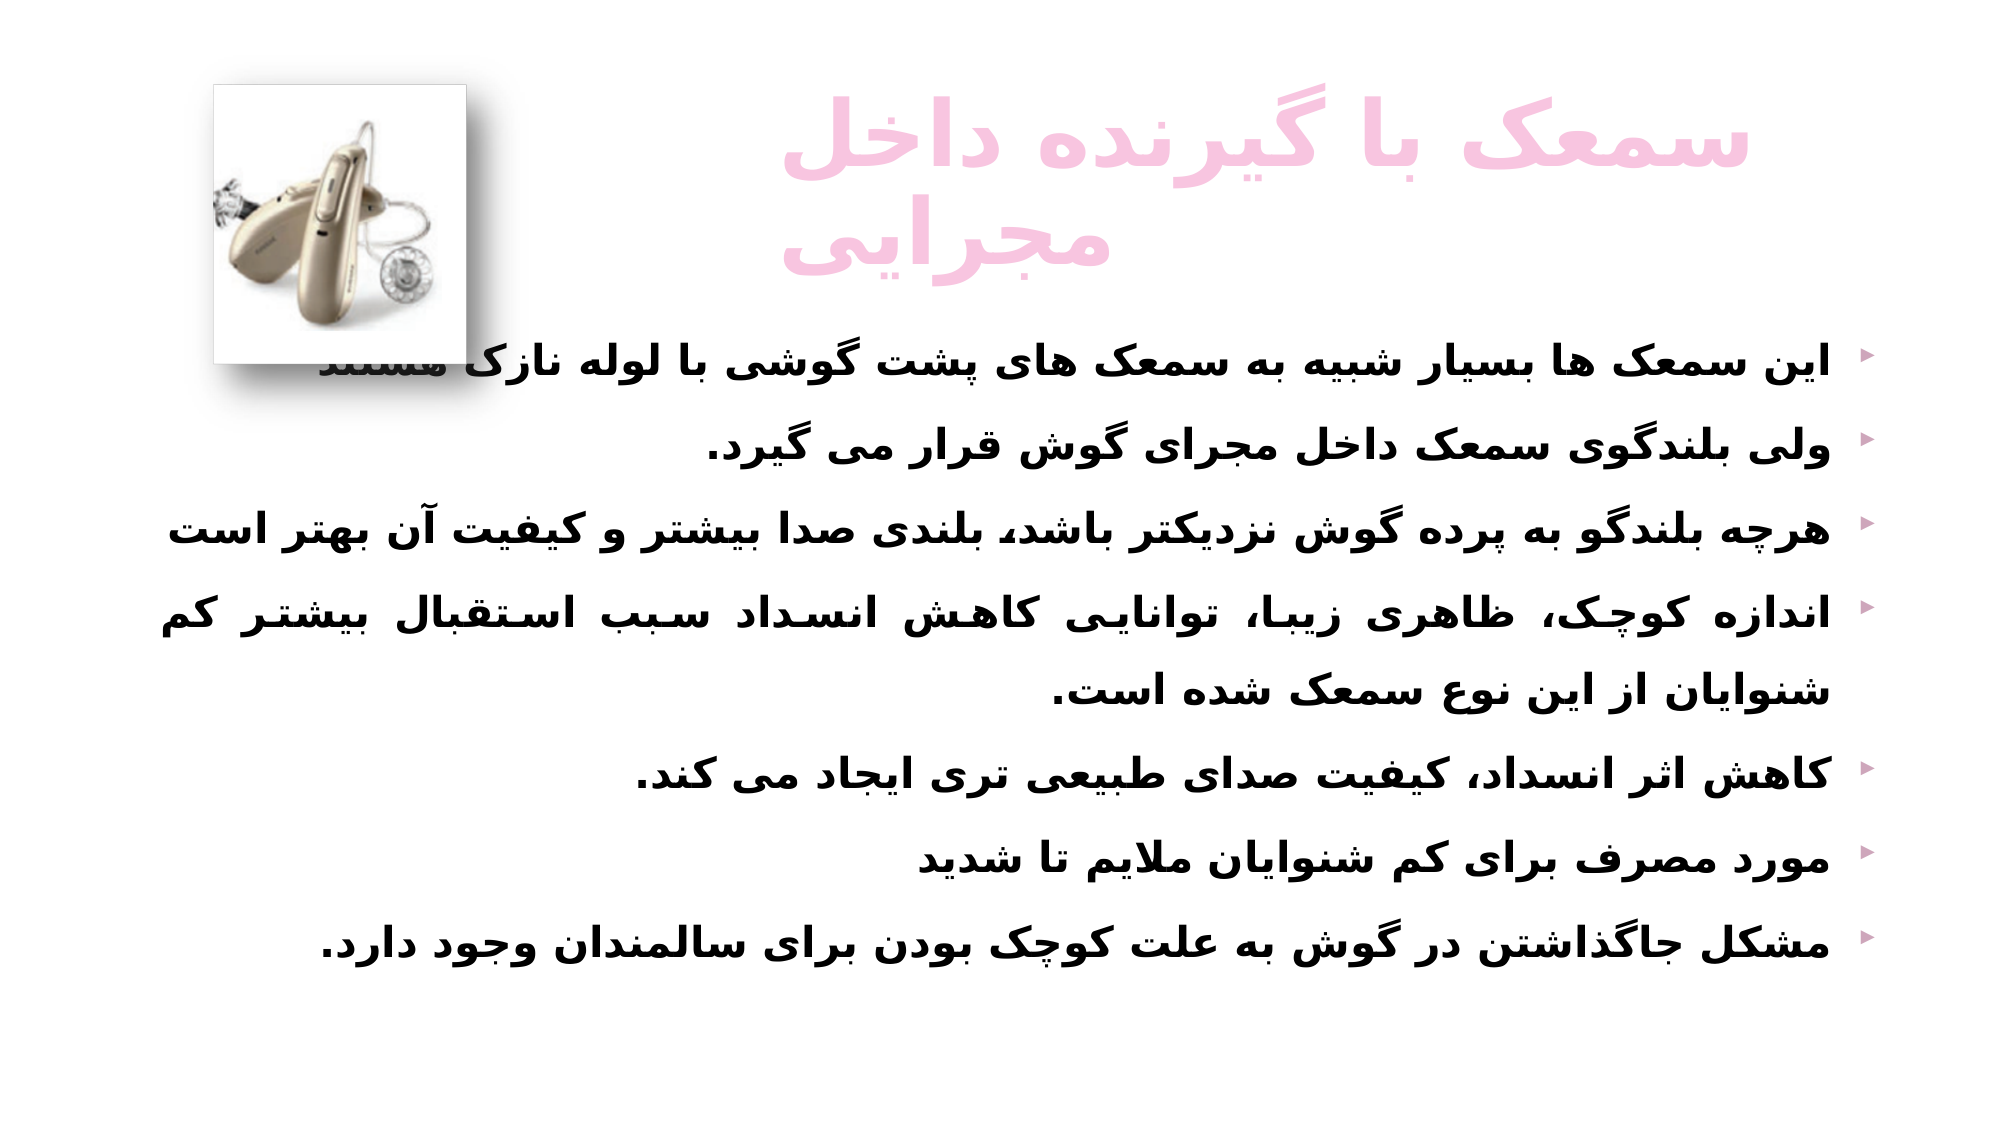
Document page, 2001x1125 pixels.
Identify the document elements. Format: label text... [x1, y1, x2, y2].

title سمعک با گیرنده داخل مجرایی [763, 77, 1821, 295]
picture [179, 47, 536, 441]
list این سمعک ها بسیار شبیه به سمعک های پشت گوشی با لوله نازک هستند ولی بلندگوی سمعک داخل مجرای گوش قرار می گیرد. هرچه بلندگو به پرده گوش نزدیکتر باشد، بلندی صدا بیشتر و کیفیت آن بهتر است اندازه کوچک، ظاهری زیبا، توانایی کاهش انسداد سبب استقبال بیشتر کم شنوایان از این نوع سمعک شده است. کاهش اثر انسداد، کیفیت صدای طبیعی تری ایجاد می کند. مورد مصرف برای کم شنوایان ملایم تا شدید مشکل جاگذاشتن در گوش به علت کوچک بودن برای سالمندان وجود دارد. [137, 299, 1904, 1014]
